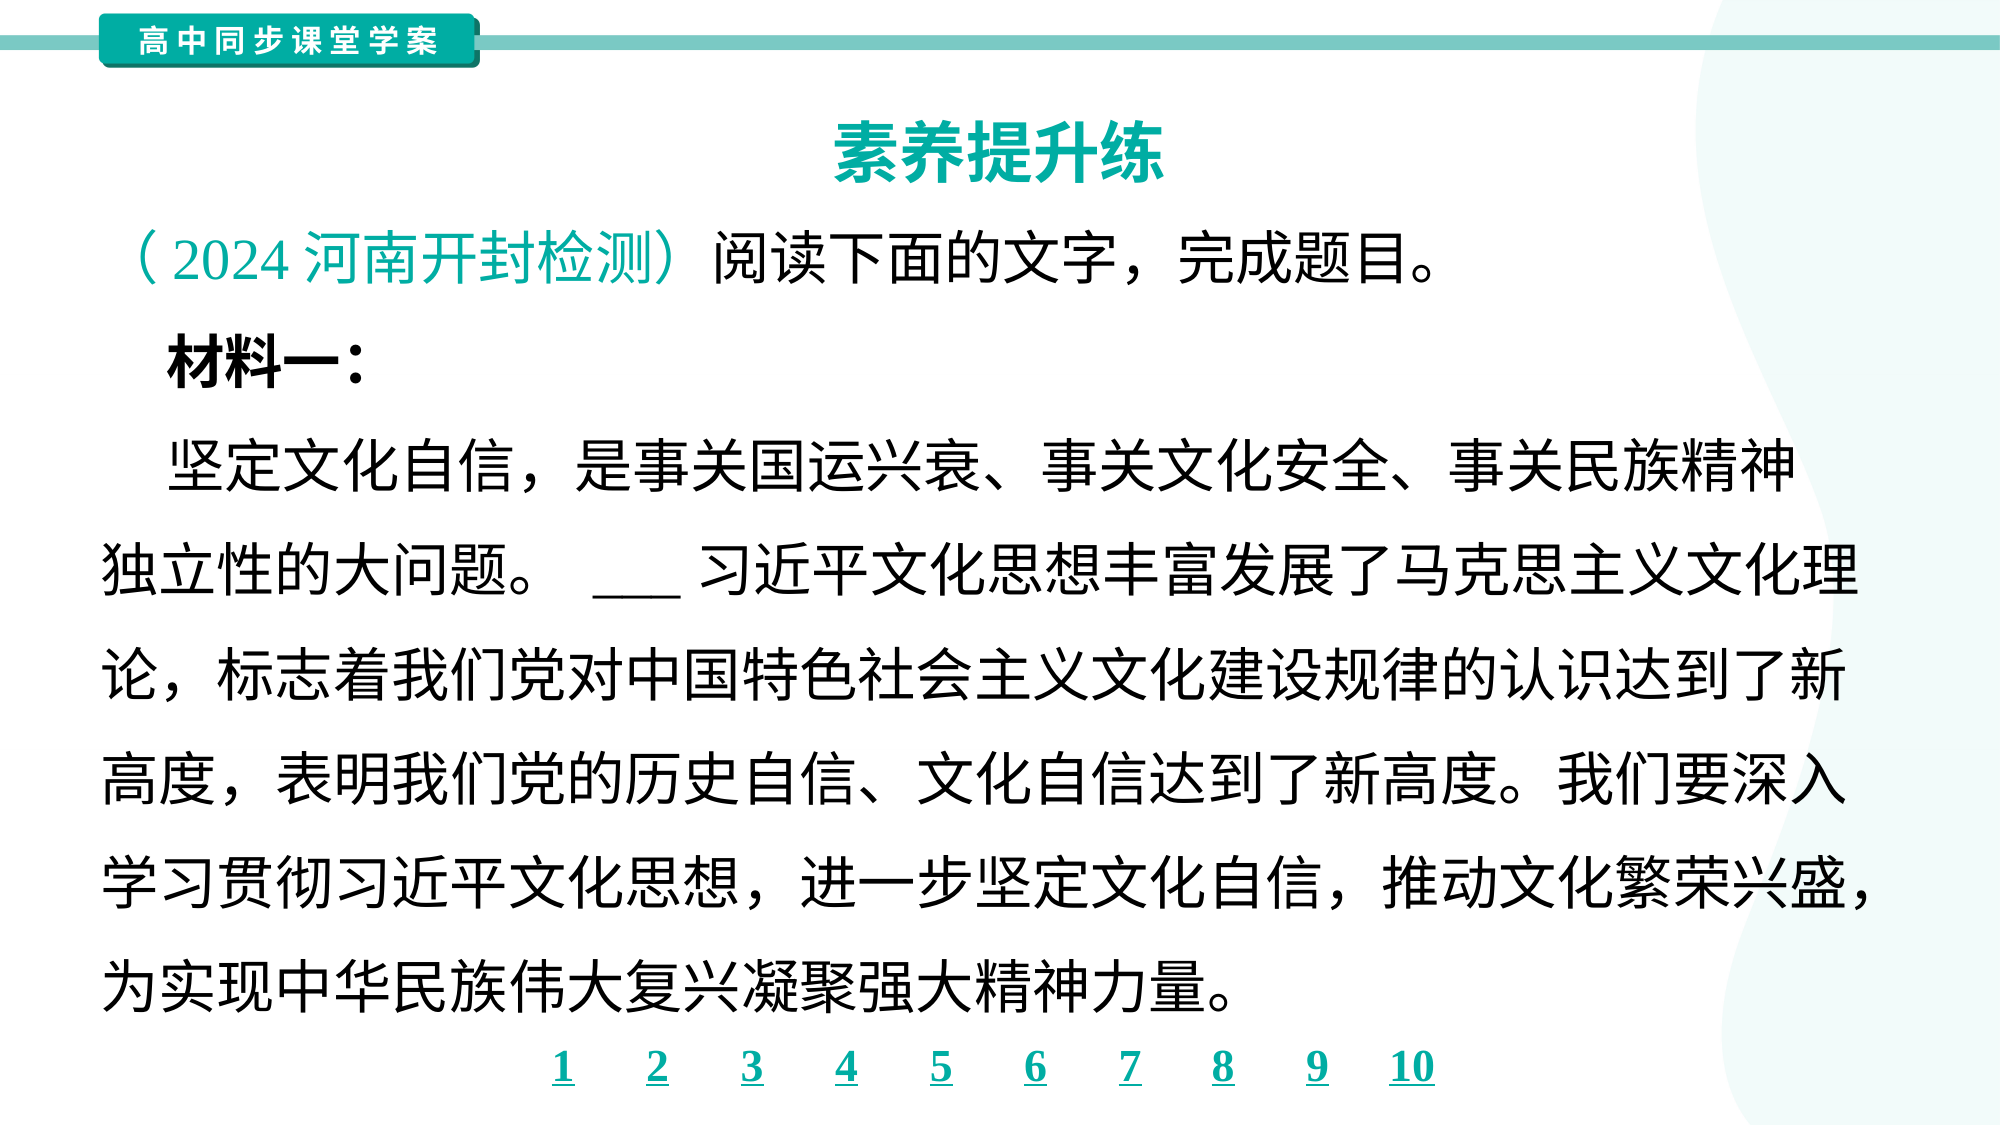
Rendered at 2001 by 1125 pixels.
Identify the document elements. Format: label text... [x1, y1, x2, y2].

text_box 素养提升练 [100, 76, 1899, 191]
text_box 材料一： 坚定文化自信，是事关国运兴衰、事关文化安全、事关民族精神 独立性的大问题。 ___习近平文化思想丰富发展了马克思主义文化理 论，标志着我们党对中国特色社会主义文化建设规律的认识达到了新 高度，表明我们党的历史自信、文化自信达到了新高度。我们要深入 学习贯彻习近平文化思想，进一步坚定文化自信，推动文化繁荣兴盛， 为实现中华民族伟大复兴凝聚强大精神力量。 [100, 291, 1899, 1021]
picture [0, 0, 2000, 1125]
text_box （2024河南开封检测）阅读下面的文字，完成题目。 [100, 191, 1899, 291]
